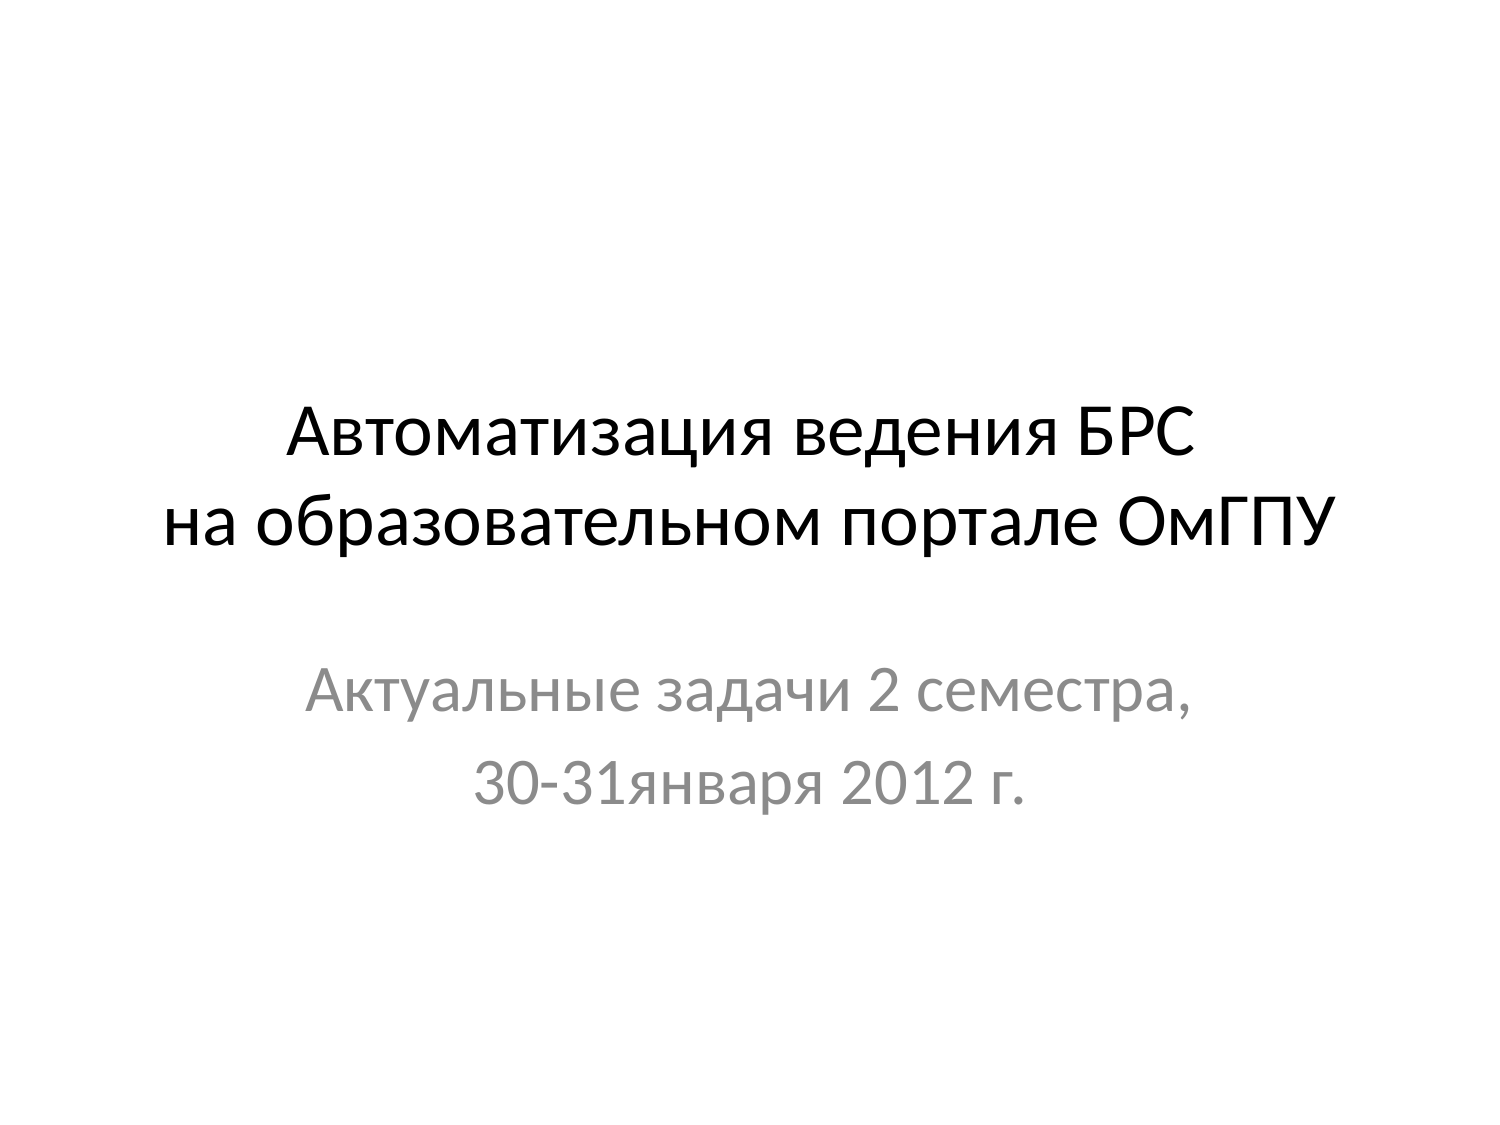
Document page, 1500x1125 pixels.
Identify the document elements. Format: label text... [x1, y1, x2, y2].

subtitle Актуальные задачи 2 семестра, 30-31января 2012 г. [225, 637, 1275, 925]
title Автоматизация ведения БРС на образовательном портале ОмГПУ [112, 349, 1388, 591]
